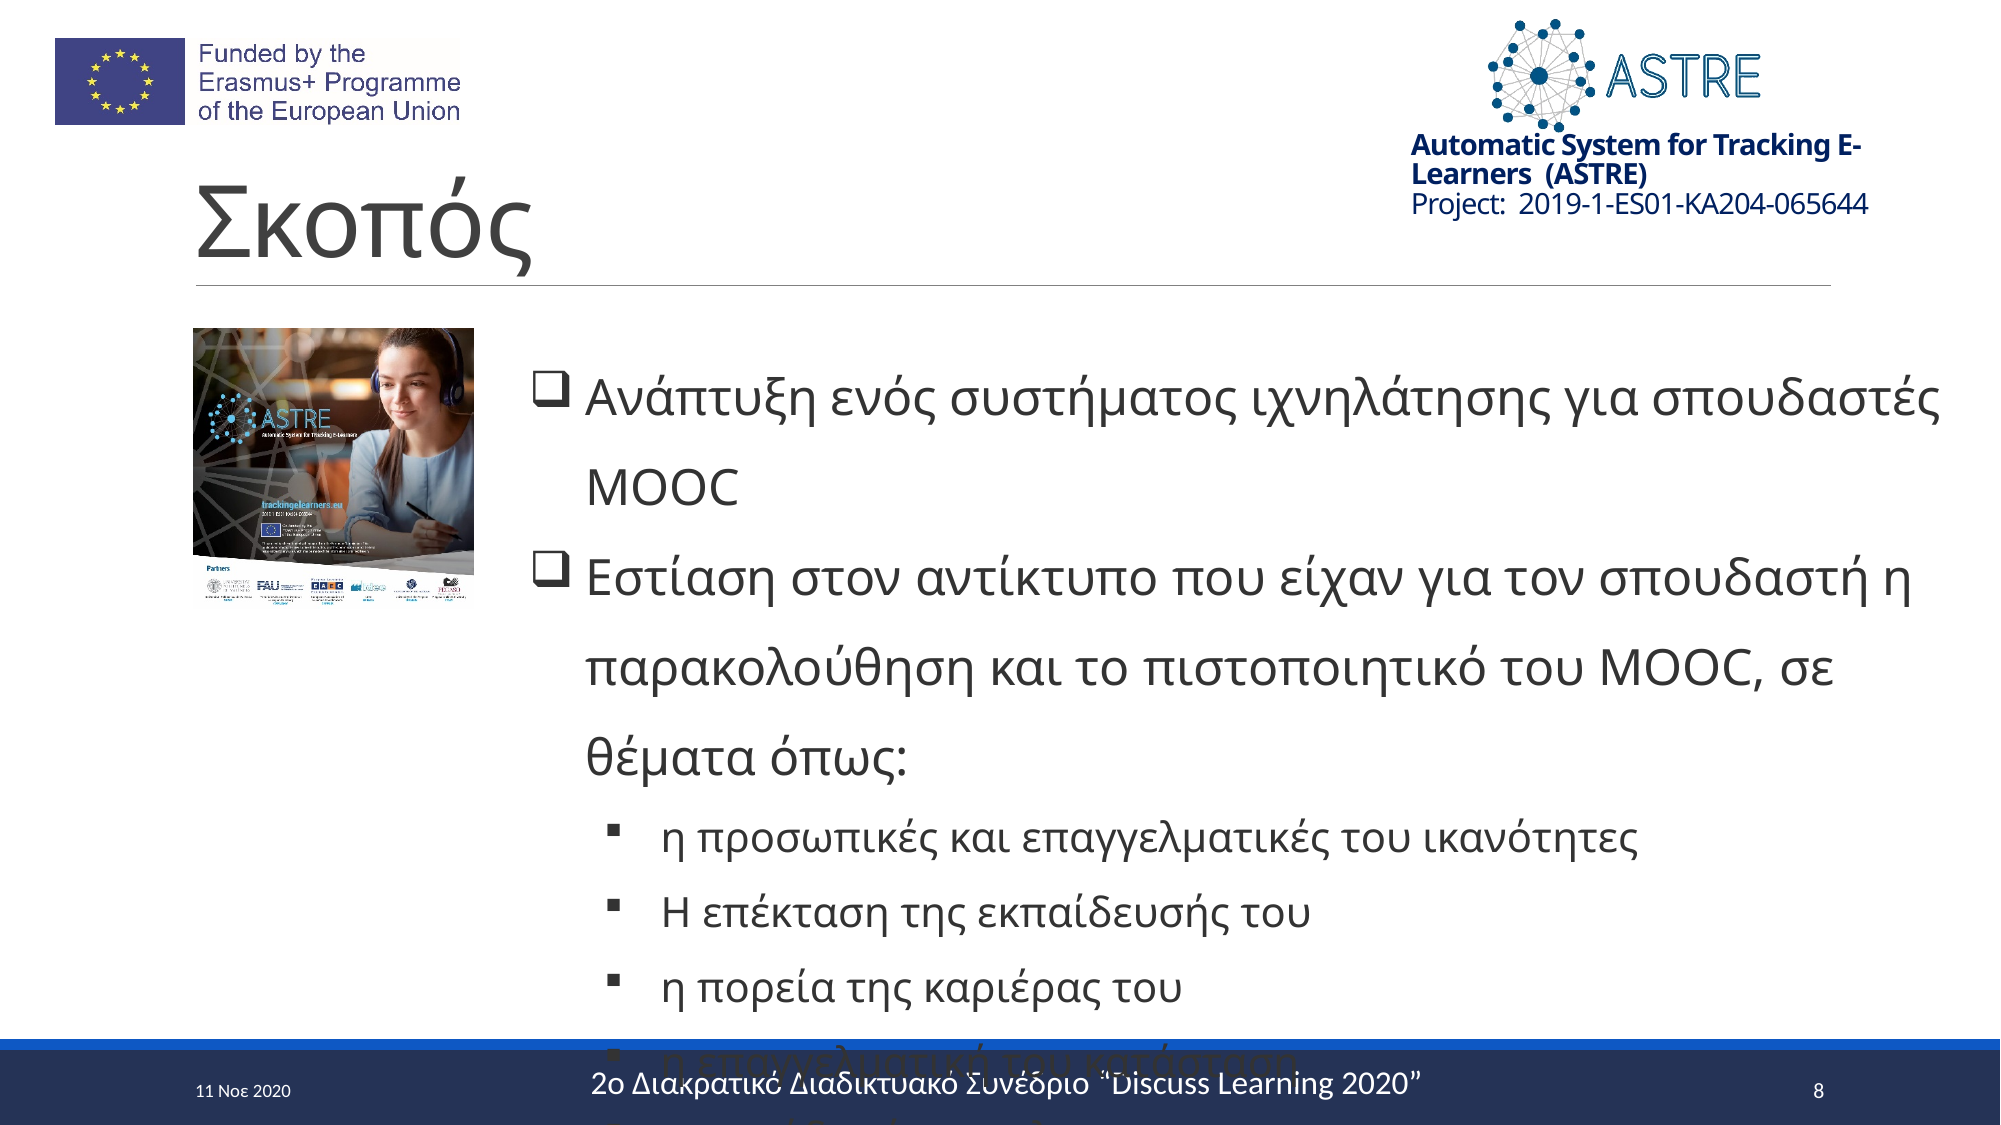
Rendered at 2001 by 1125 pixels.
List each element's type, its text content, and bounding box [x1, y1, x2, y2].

title Σκοπός [180, 47, 1830, 285]
text_box Ανάπτυξη ενός συστήματος ιχνηλάτησης για σπουδαστές MOOC Εστίαση στον αντίκτυπο που είχαν για τον σπουδαστή η παρακολούθηση και το πιστοποιητικό του MOOC, σε θέματα όπως: η προσωπικές και επαγγελματικές του ικανότητες Η επέκταση της εκπαίδευσής του η πορεία της καριέρας του η επαγγελματική του κατάσταση το εισόδημά του, κλπ. [514, 328, 1971, 1125]
picture [1465, 7, 1783, 47]
picture [55, 38, 460, 125]
slide_number 11 Νοε 2020 [180, 1059, 514, 1120]
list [192, 327, 475, 610]
